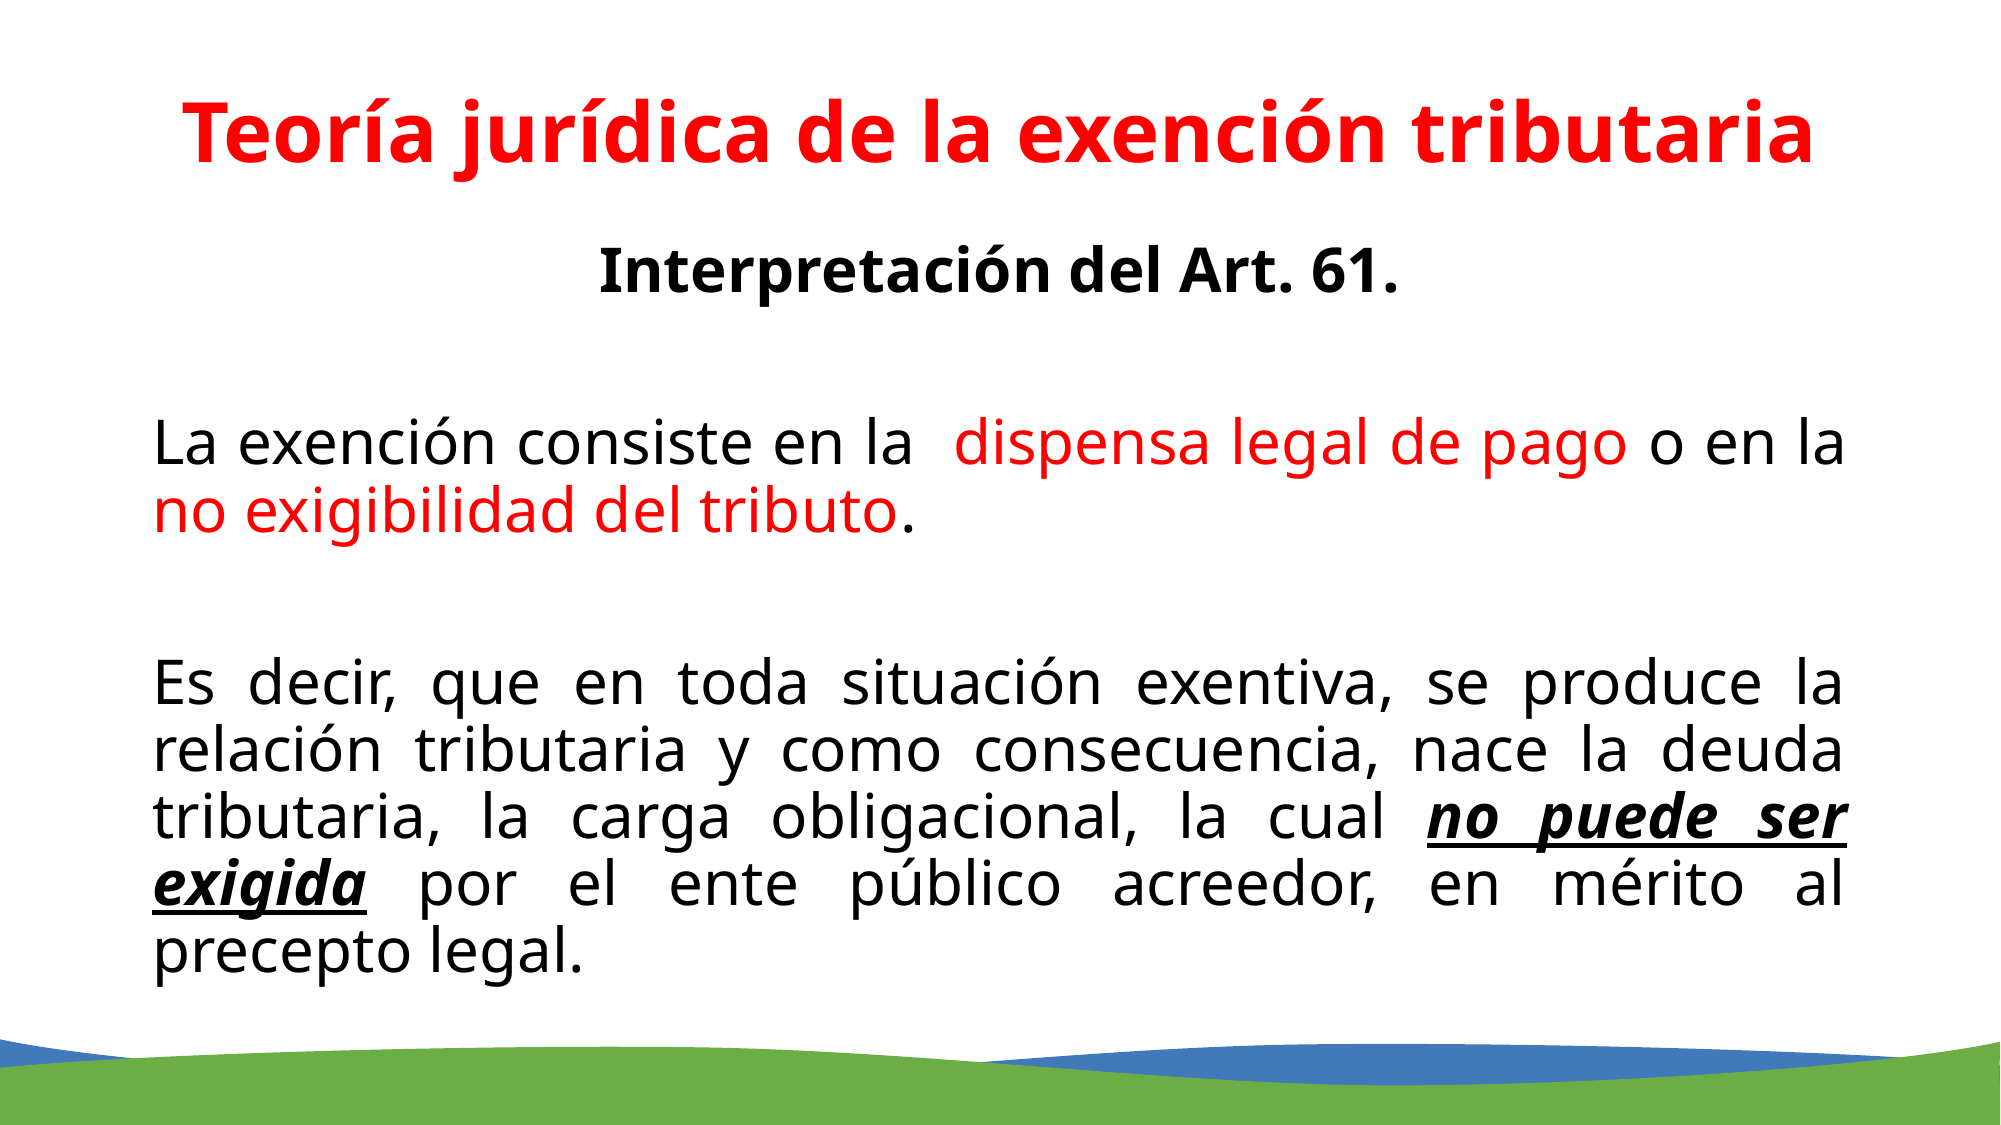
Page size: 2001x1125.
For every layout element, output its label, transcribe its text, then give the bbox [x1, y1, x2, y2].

title Teoría jurídica de la exención tributaria [137, 59, 1863, 212]
list Interpretación del Art. 61. La exención consiste en la dispensa legal de pago o en la no exigibilidad del tributo. Es decir, que en toda situación exentiva, se produce la relación tributaria y como consecuencia, nace la deuda tributaria, la carga obligacional, la cual no puede ser exigida por el ente público acreedor, en mérito al precepto legal. [137, 231, 1863, 997]
